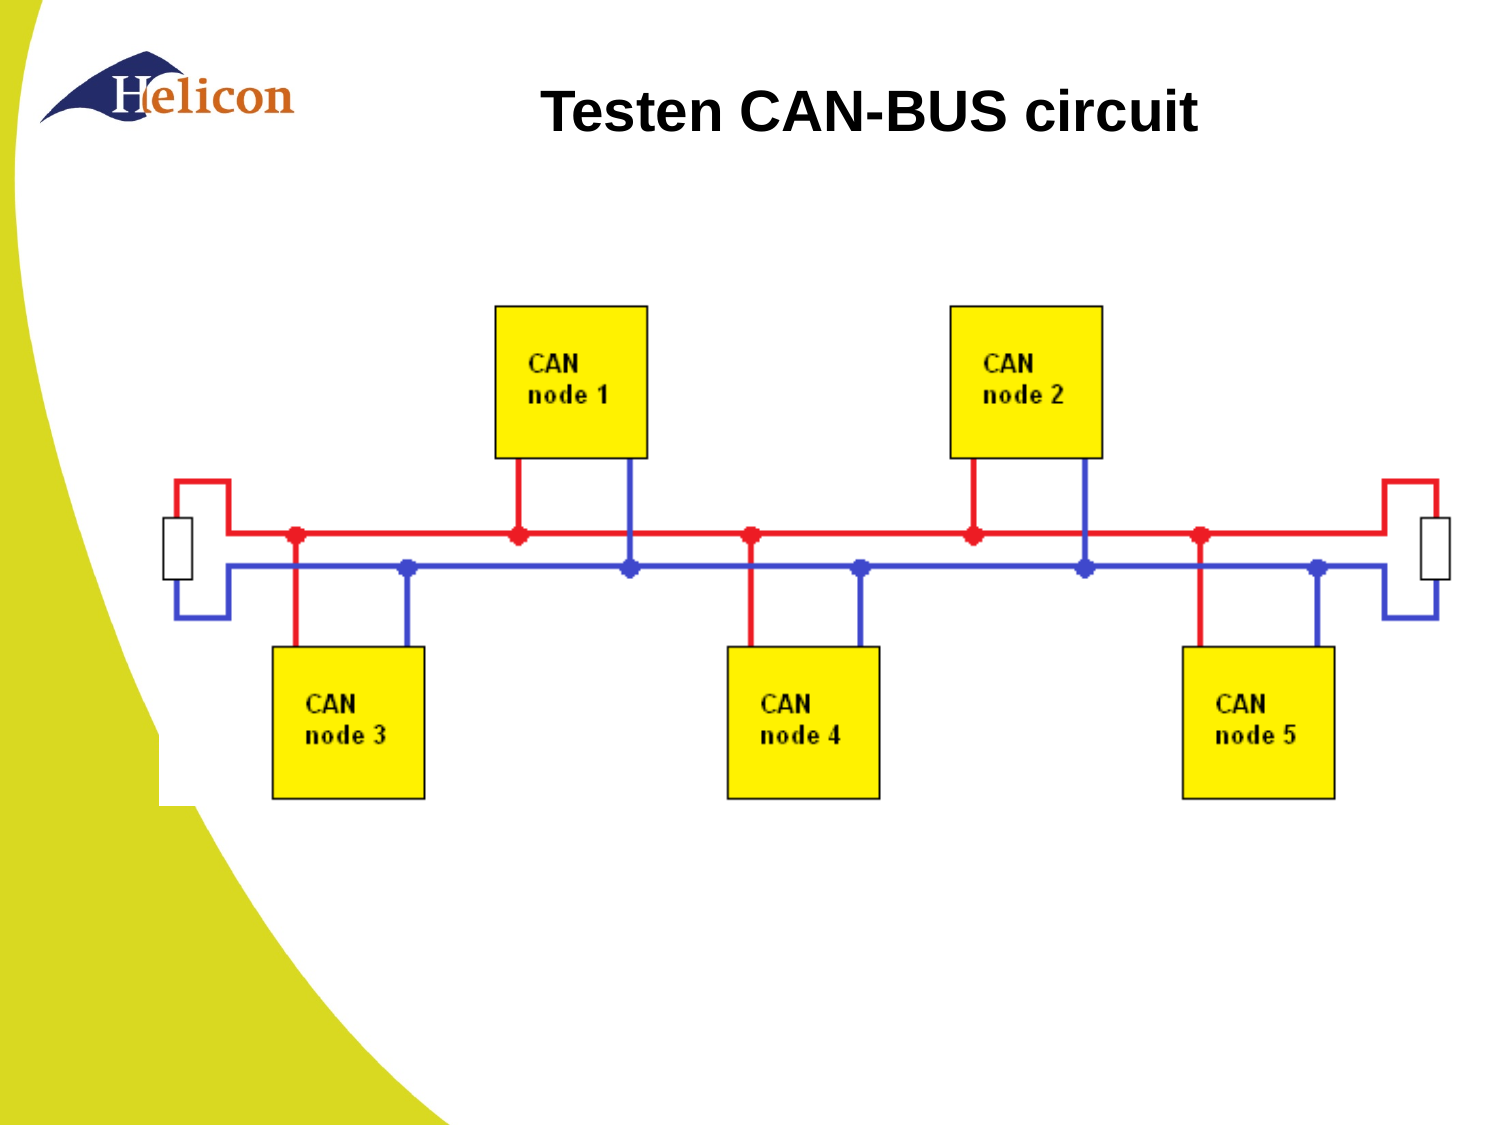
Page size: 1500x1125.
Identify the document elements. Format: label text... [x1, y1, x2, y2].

picture [0, 0, 1500, 1125]
title Testen CAN-BUS circuit [324, 54, 1415, 161]
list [159, 302, 1457, 806]
